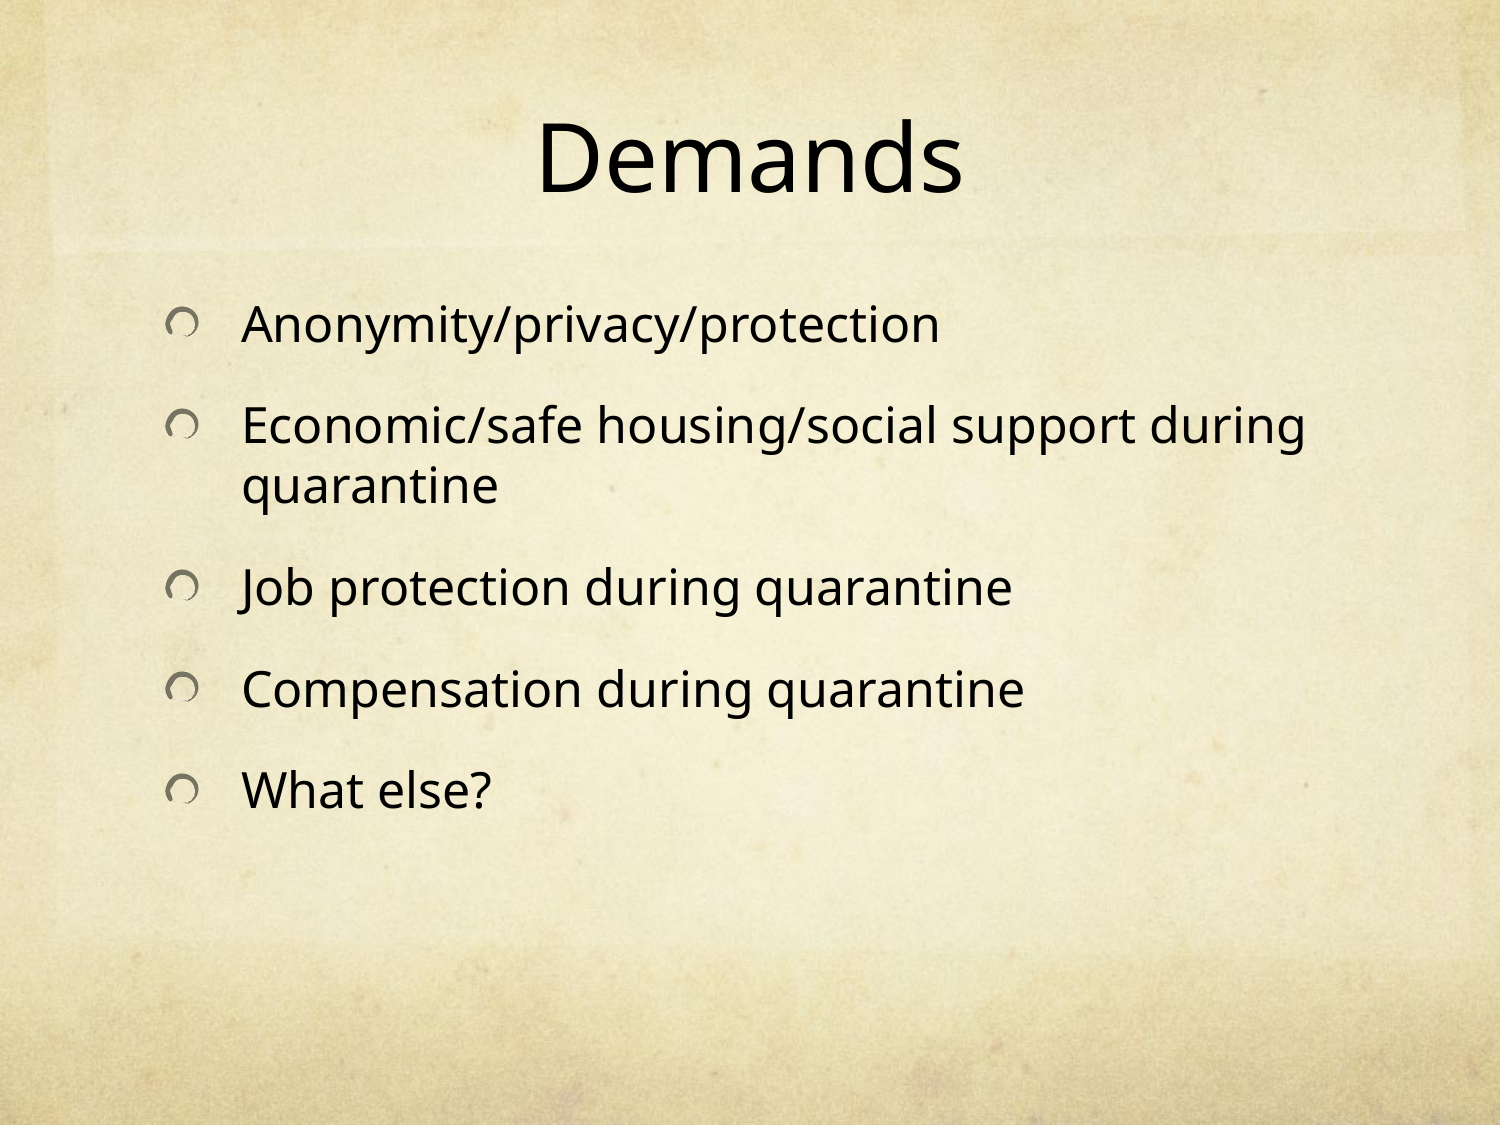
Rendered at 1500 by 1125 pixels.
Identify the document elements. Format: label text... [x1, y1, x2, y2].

title Demands [150, 82, 1350, 225]
list Anonymity/privacy/protection Economic/safe housing/social support during quarantine Job protection during quarantine Compensation during quarantine What else? [150, 284, 1378, 997]
picture [0, 0, 1500, 1125]
